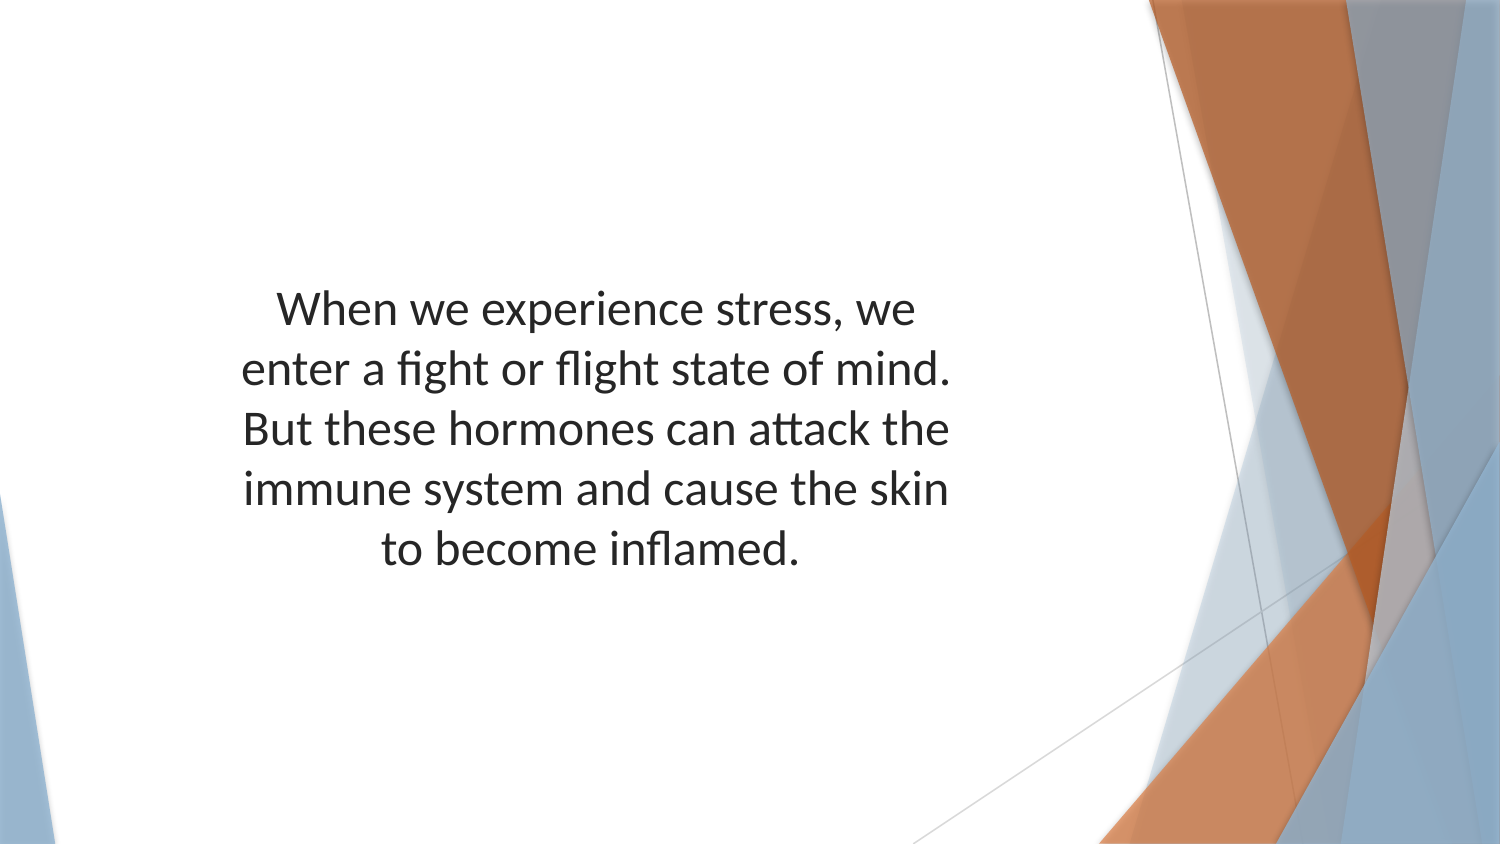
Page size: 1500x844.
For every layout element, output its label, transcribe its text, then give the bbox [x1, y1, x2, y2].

list When we experience stress, we enter a fight or flight state of mind. But these hormones can attack the immune system and cause the skin to become inflamed. [206, 268, 987, 623]
